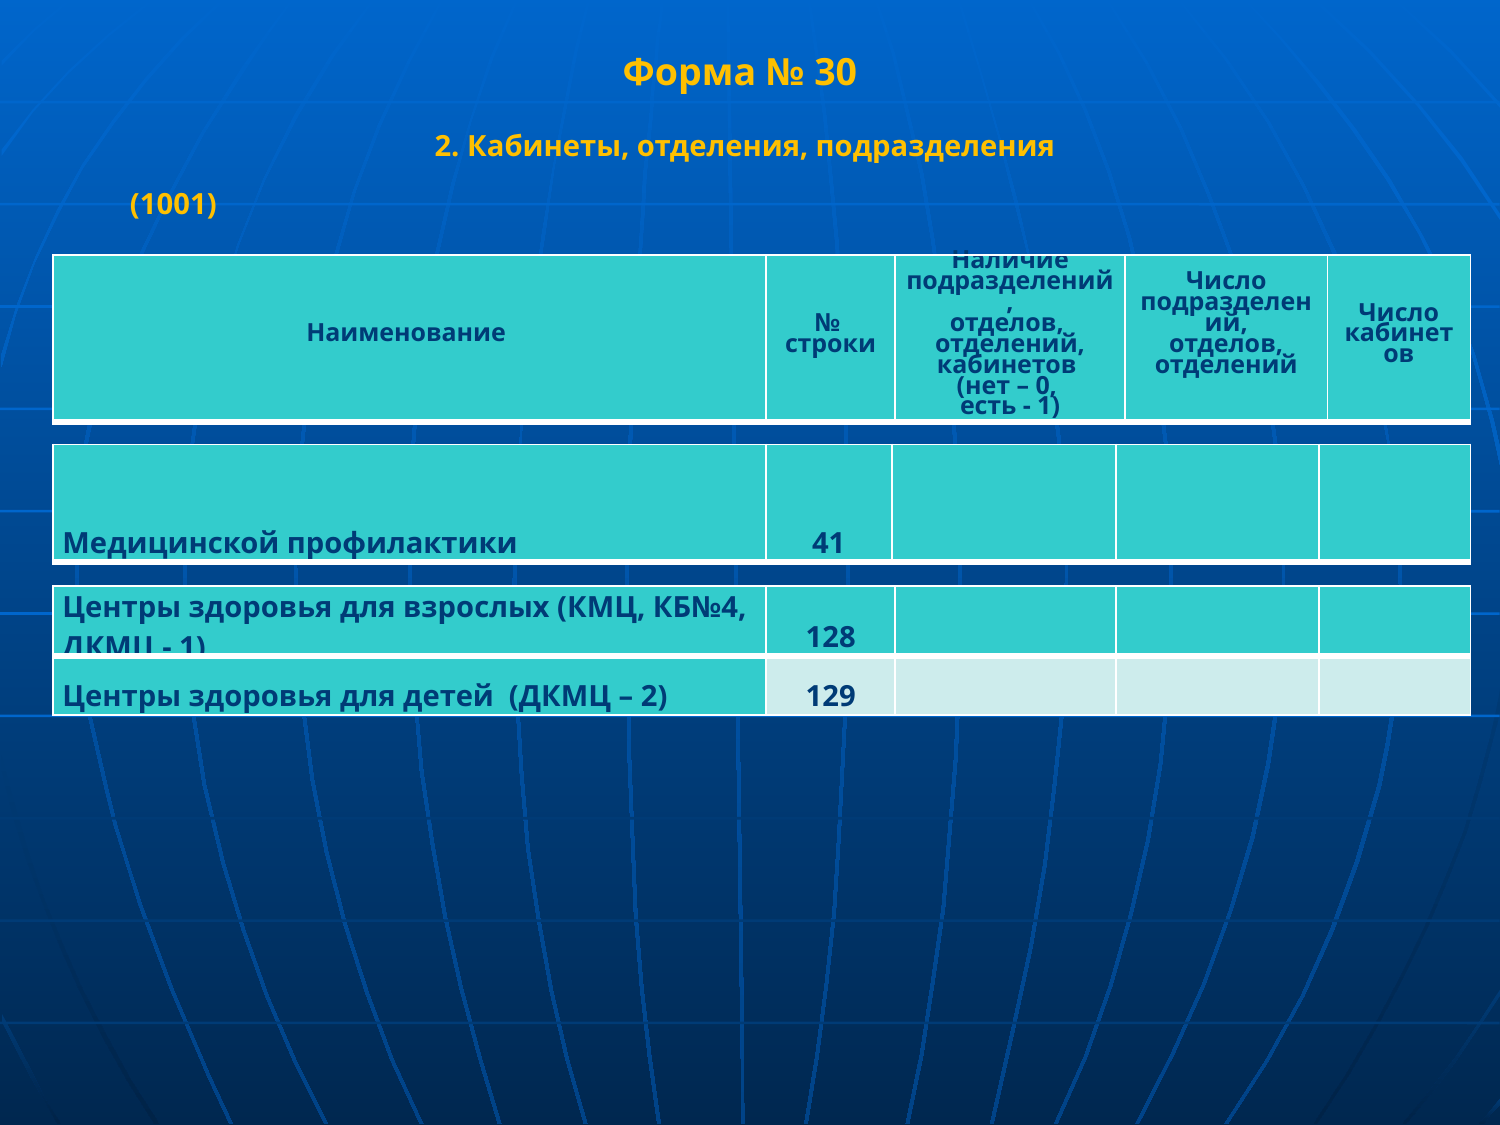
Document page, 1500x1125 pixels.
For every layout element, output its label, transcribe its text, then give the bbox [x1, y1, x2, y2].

title Форма № 30 2. Кабинеты, отделения, подразделения [64, 54, 1426, 162]
table_cell [896, 659, 1115, 714]
text_box (1001) [115, 178, 232, 228]
table_header [896, 587, 1115, 653]
table_cell Центры здоровья для детей (ДКМЦ – 2) [54, 659, 765, 714]
table_header Наличие подразделений, отделов, отделений, кабинетов (нет – 0, есть - 1) [896, 256, 1124, 419]
table_header Медицинской профилактики [54, 445, 765, 559]
table_header Центры здоровья для взрослых (КМЦ, КБ№4, ДКМЦ - 1) [54, 587, 765, 653]
table_header 128 [767, 587, 894, 653]
table_header Наименование [54, 256, 765, 419]
table_cell [1320, 659, 1470, 714]
table_cell [1117, 659, 1318, 714]
table_header [1320, 445, 1470, 559]
table_header Число подразделений, отделов, отделений [1126, 256, 1327, 419]
table_header [1320, 587, 1470, 653]
table_header № строки [767, 256, 894, 419]
table_header [1117, 587, 1318, 653]
table_header [1117, 445, 1318, 559]
table_header [893, 445, 1115, 559]
table_header Число кабинетов [1328, 256, 1470, 419]
table_header 41 [767, 445, 891, 559]
table_cell 129 [767, 659, 894, 714]
